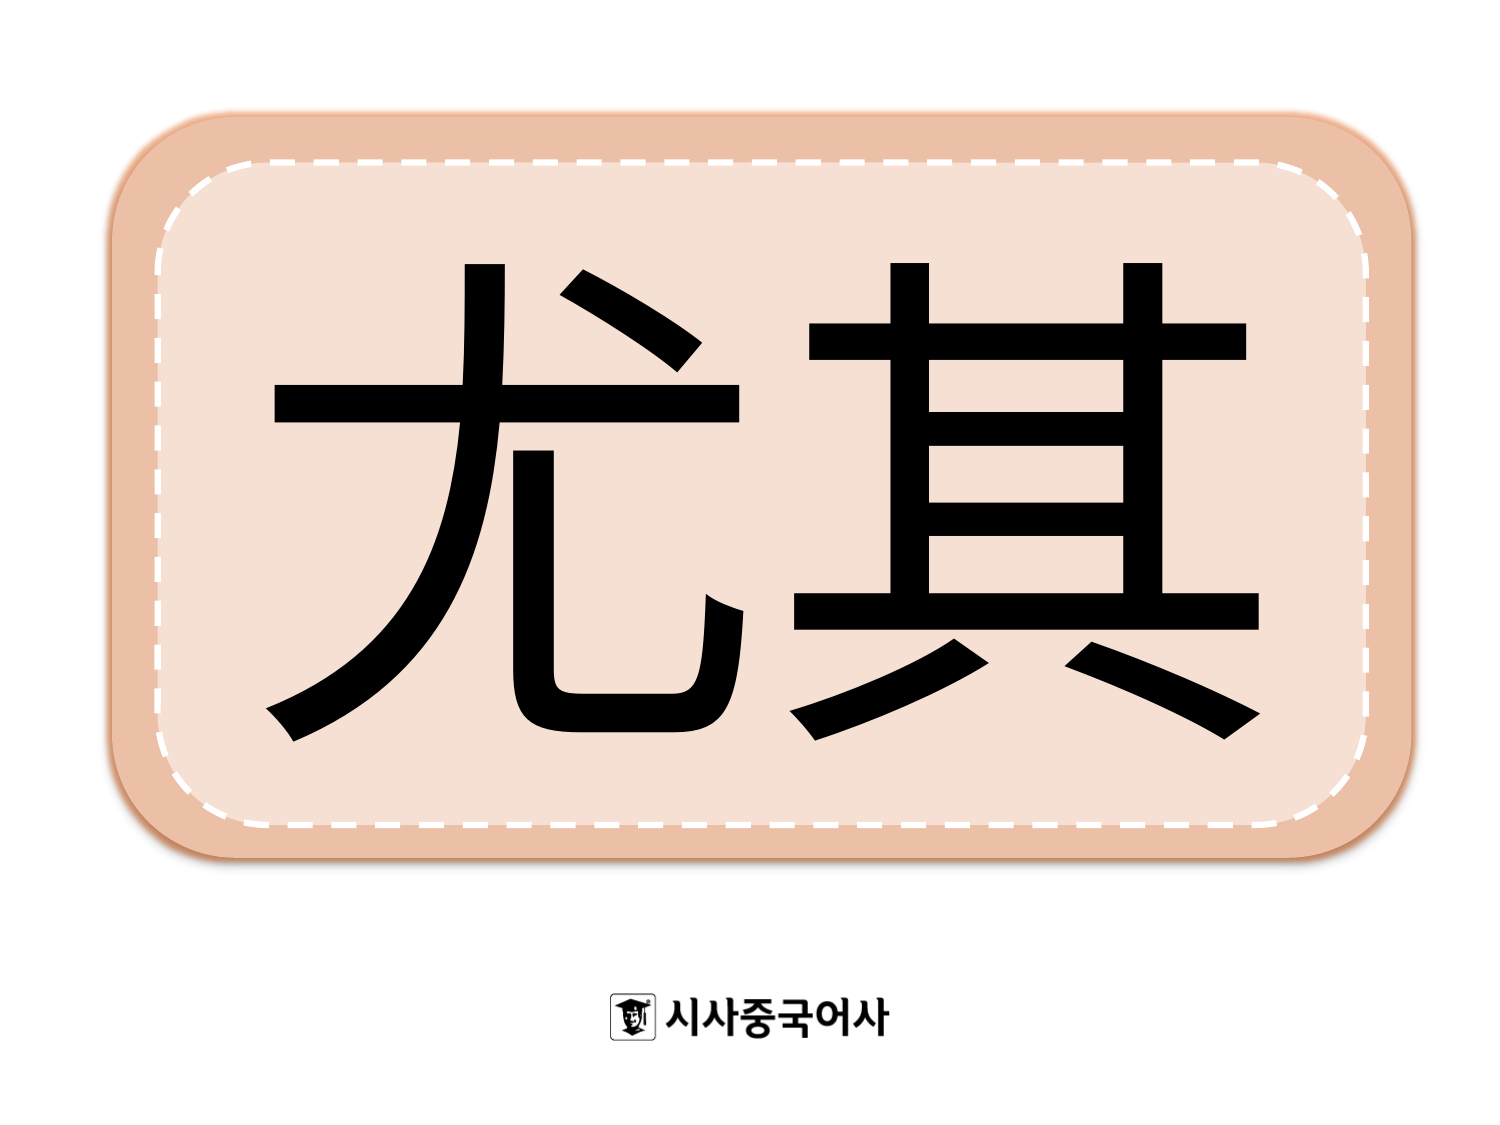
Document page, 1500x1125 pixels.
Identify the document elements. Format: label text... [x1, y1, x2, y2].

text_box 尤其 [162, 160, 1371, 824]
picture [602, 987, 898, 1047]
